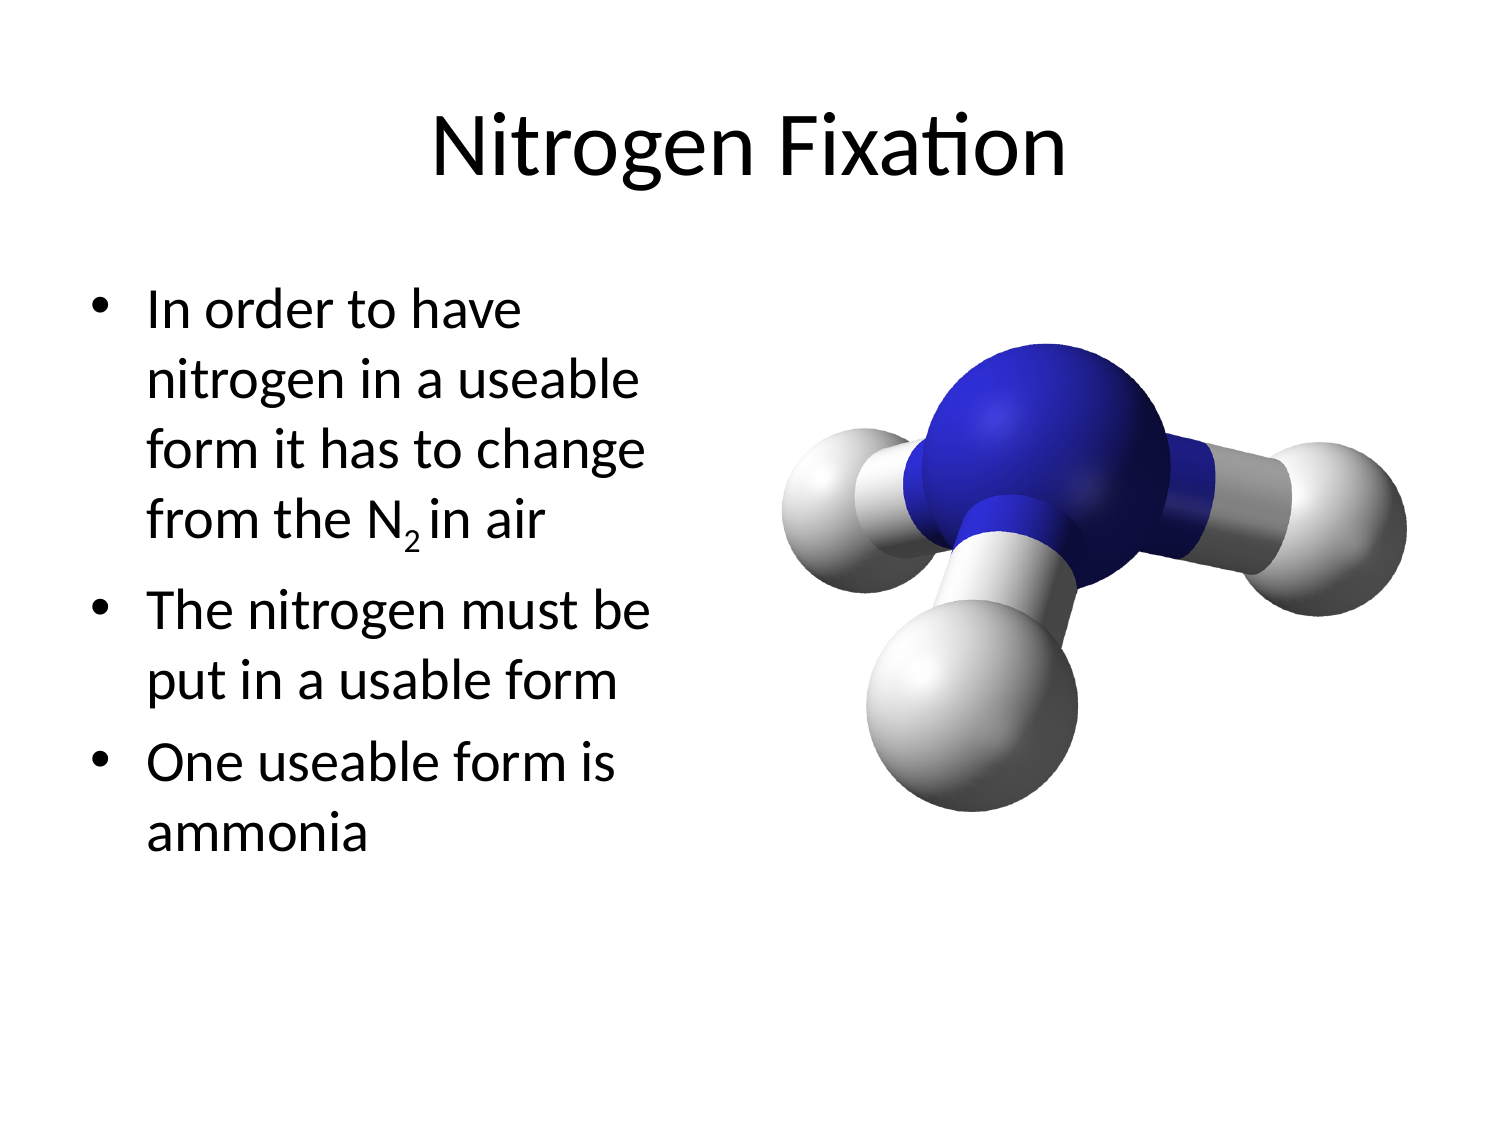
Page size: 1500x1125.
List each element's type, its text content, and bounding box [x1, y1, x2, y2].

list In order to have nitrogen in a useable form it has to change from the N2 in air The nitrogen must be put in a usable form One useable form is ammonia [75, 262, 738, 1005]
title Nitrogen Fixation [75, 45, 1425, 233]
picture [749, 312, 1438, 844]
